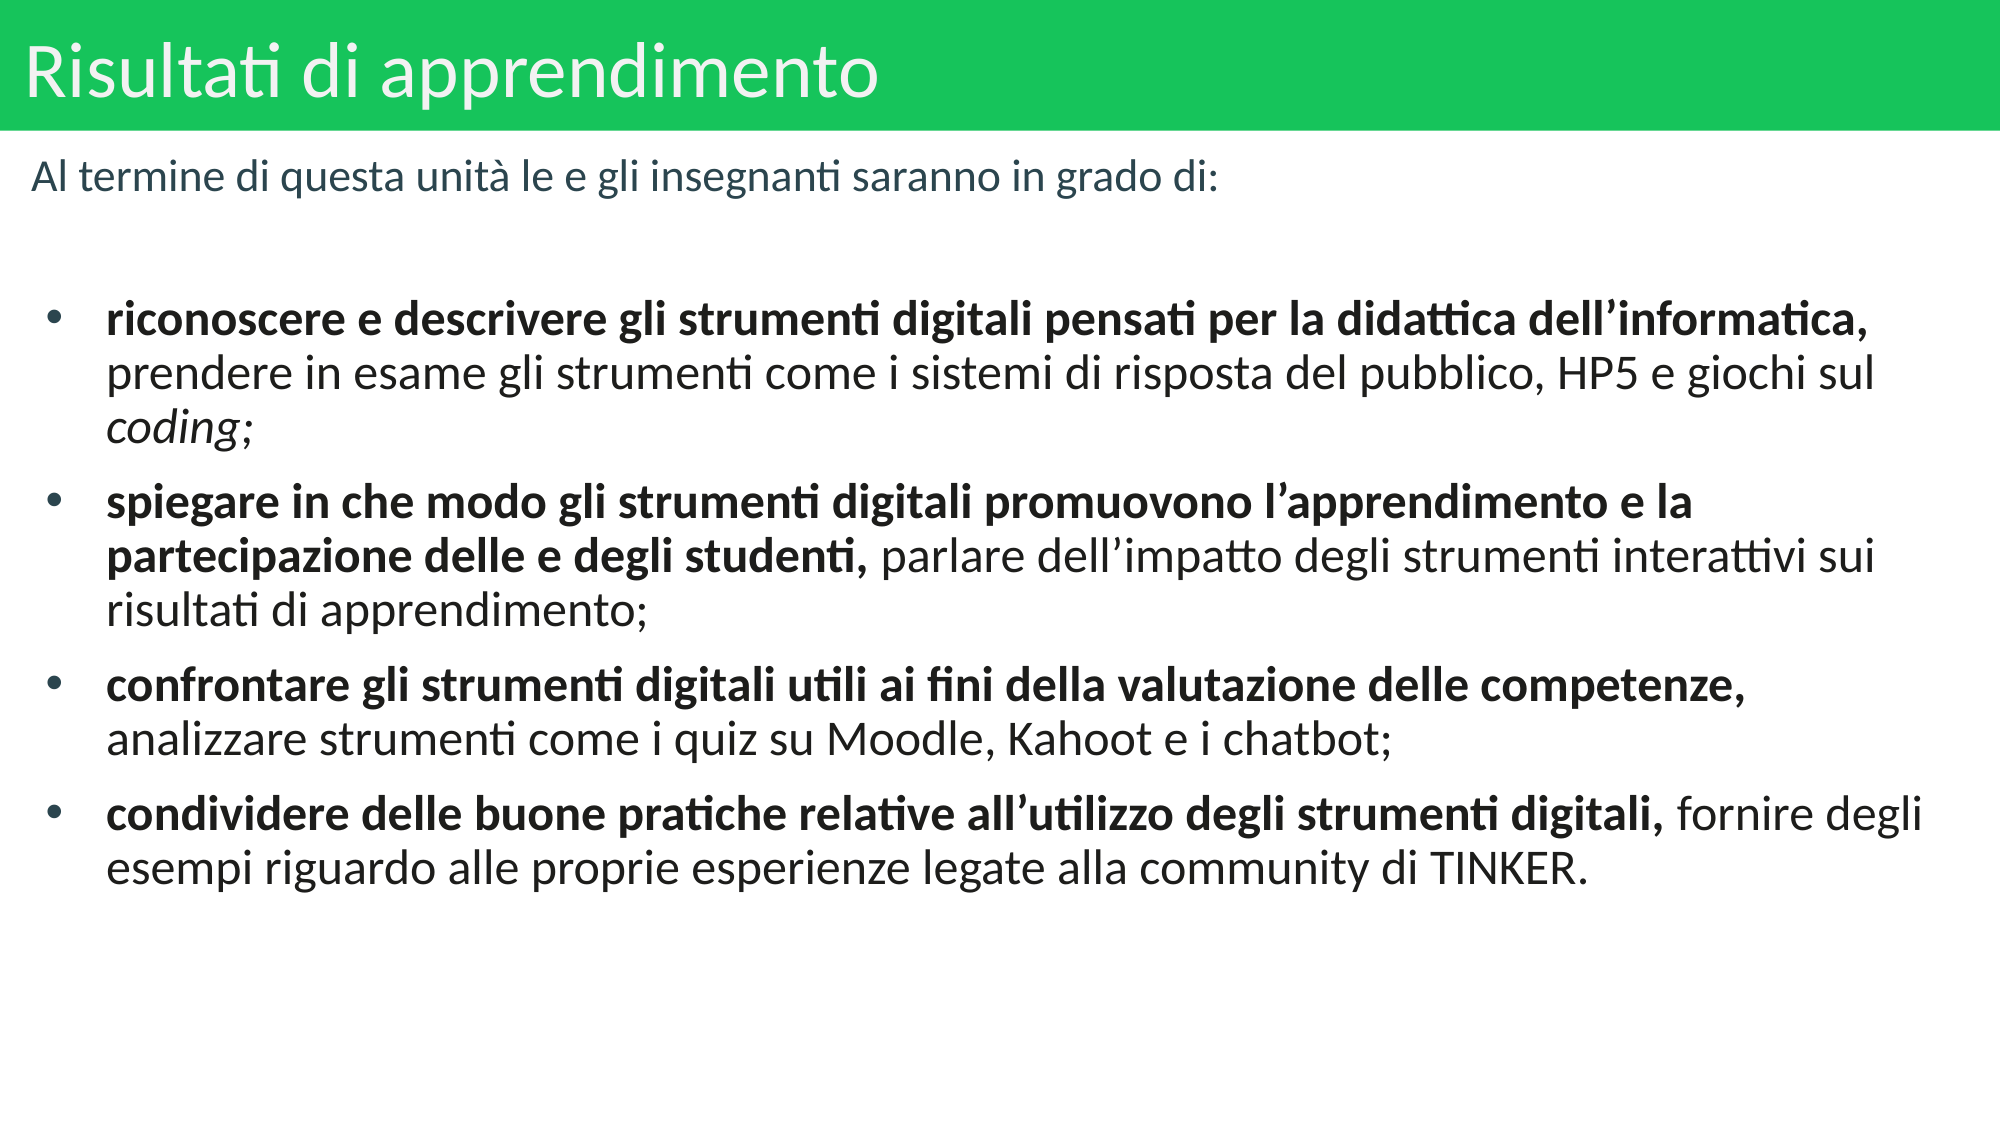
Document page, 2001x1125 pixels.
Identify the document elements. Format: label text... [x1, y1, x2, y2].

list Al termine di questa unità le e gli insegnanti saranno in grado di: riconoscere e descrivere gli strumenti digitali pensati per la didattica dell’informatica, prendere in esame gli strumenti come i sistemi di risposta del pubblico, HP5 e giochi sul coding; spiegare in che modo gli strumenti digitali promuovono l’apprendimento e la partecipazione delle e degli studenti, parlare dell’impatto degli strumenti interattivi sui risultati di apprendimento; confrontare gli strumenti digitali utili ai fini della valutazione delle competenze, analizzare strumenti come i quiz su Moodle, Kahoot e i chatbot; condividere delle buone pratiche relative all’utilizzo degli strumenti digitali, fornire degli esempi riguardo alle proprie esperienze legate alla community di TINKER. [16, 144, 1976, 1108]
title Risultati di apprendimento [16, 13, 1976, 131]
